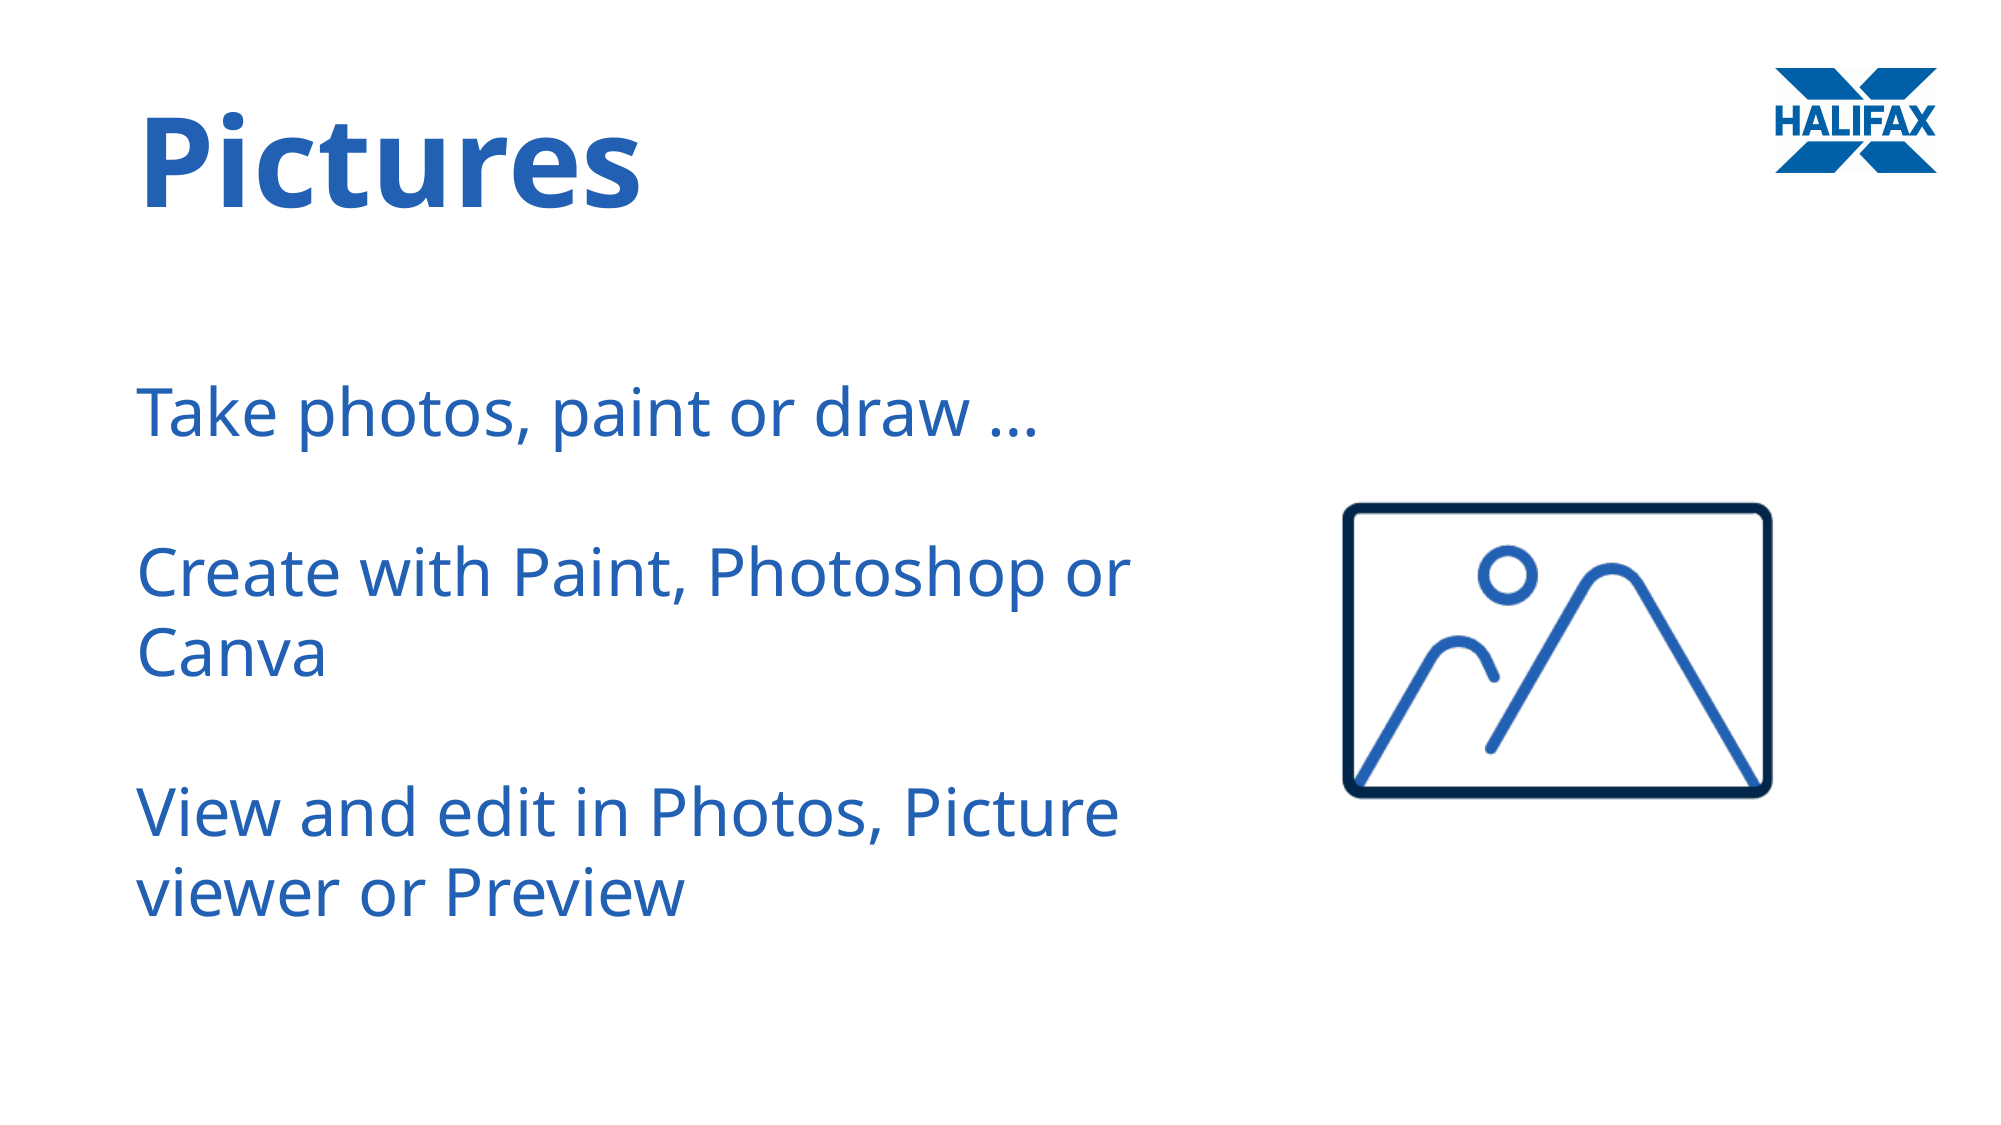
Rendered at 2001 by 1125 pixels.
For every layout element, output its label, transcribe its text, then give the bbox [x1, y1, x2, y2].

list Pictures [121, 75, 1579, 221]
picture [1775, 68, 1937, 173]
picture [1236, 327, 1879, 972]
list Take photos, paint or draw … Create with Paint, Photoshop or Canva View and edit in Photos, Picture viewer or Preview [121, 328, 1234, 972]
